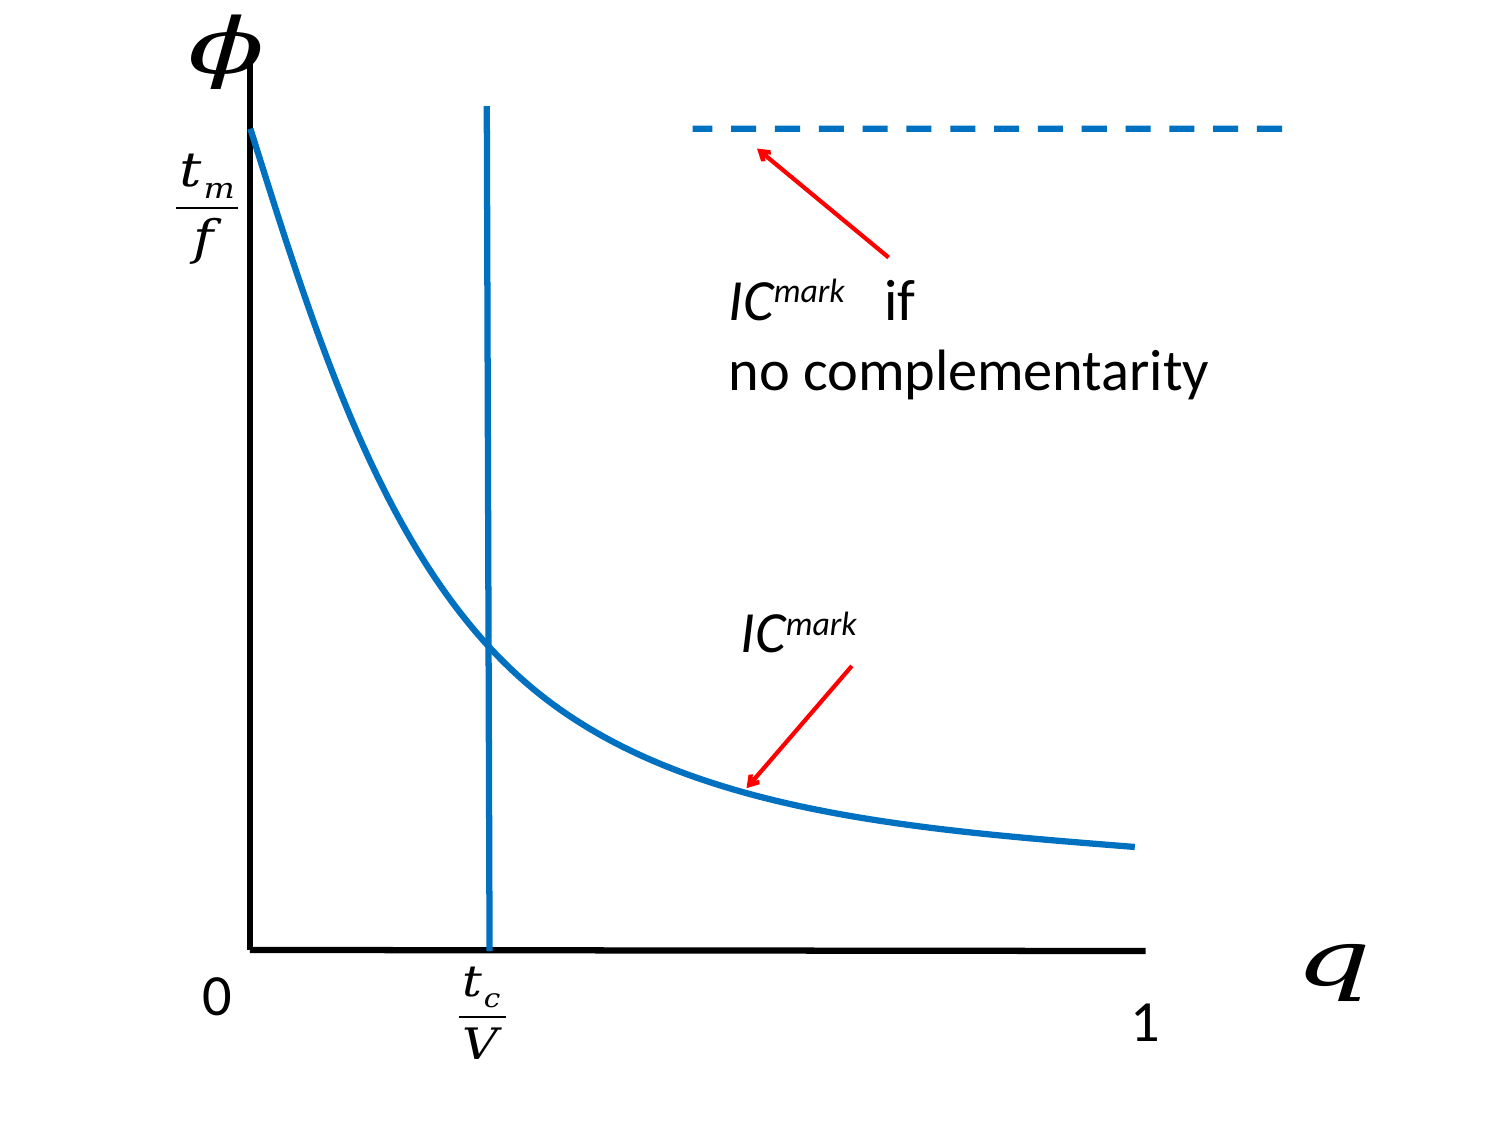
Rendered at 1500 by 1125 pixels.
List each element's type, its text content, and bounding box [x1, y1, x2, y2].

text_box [756, 148, 889, 258]
text_box 0 [187, 950, 248, 1035]
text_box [486, 136, 490, 952]
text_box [486, 105, 490, 127]
text_box 1 [1115, 975, 1176, 1061]
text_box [746, 665, 853, 789]
text_box [254, 136, 481, 642]
text_box [494, 326, 1135, 850]
